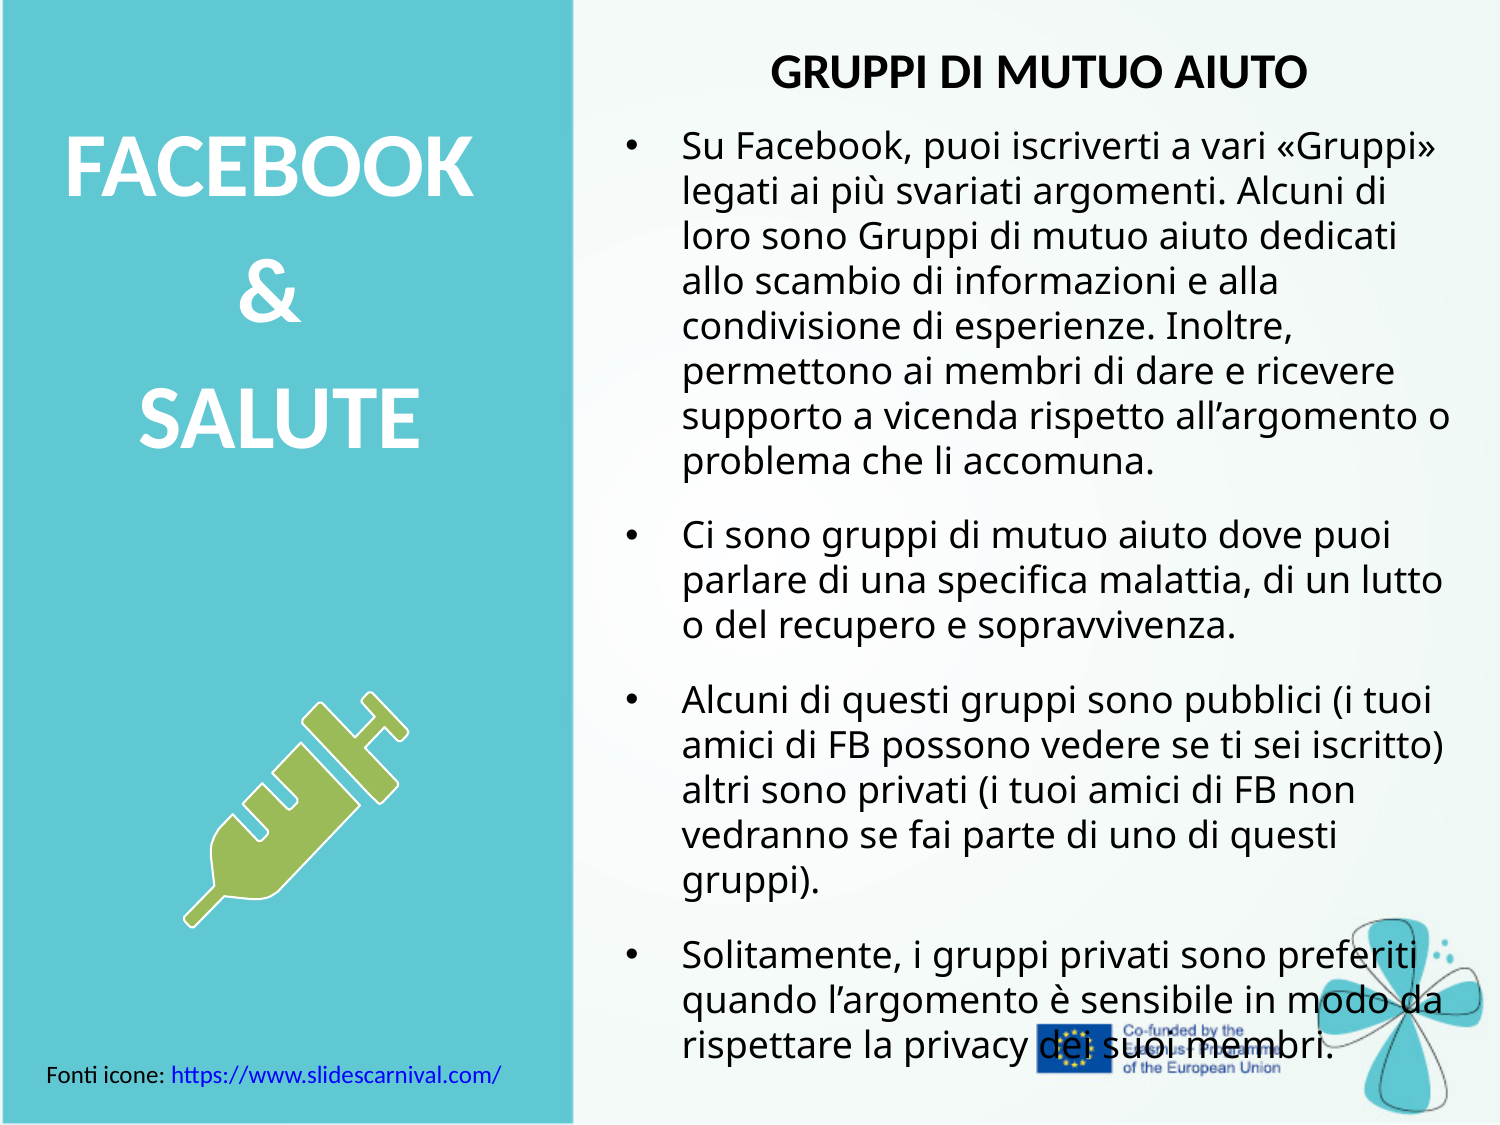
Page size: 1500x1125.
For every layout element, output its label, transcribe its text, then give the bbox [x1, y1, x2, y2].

text_box Fonti icone: https://www.slidescarnival.com/ [31, 1051, 552, 1096]
table_header Facebook & SALUTE [0, 114, 561, 472]
picture [0, 0, 1500, 1125]
text_box Su Facebook, puoi iscriverti a vari «Gruppi» legati ai più svariati argomenti. Alcuni di loro sono Gruppi di mutuo aiuto dedicati allo scambio di informazioni e alla condivisione di esperienze. Inoltre, permettono ai membri di dare e ricevere supporto a vicenda rispetto all’argomento o problema che li accomuna. Ci sono gruppi di mutuo aiuto dove puoi parlare di una specifica malattia, di un lutto o del recupero e sopravvivenza. Alcuni di questi gruppi sono pubblici (i tuoi amici di FB possono vedere se ti sei iscritto) altri sono privati (i tuoi amici di FB non vedranno se fai parte di uno di questi gruppi). Solitamente, i gruppi privati sono preferiti quando l’argomento è sensibile in modo da rispettare la privacy dei suoi membri. [610, 114, 1469, 1074]
text_box GRUPPI DI MUTUO AIUTO [631, 30, 1447, 114]
text_box [302, 692, 409, 804]
text_box [184, 742, 361, 928]
